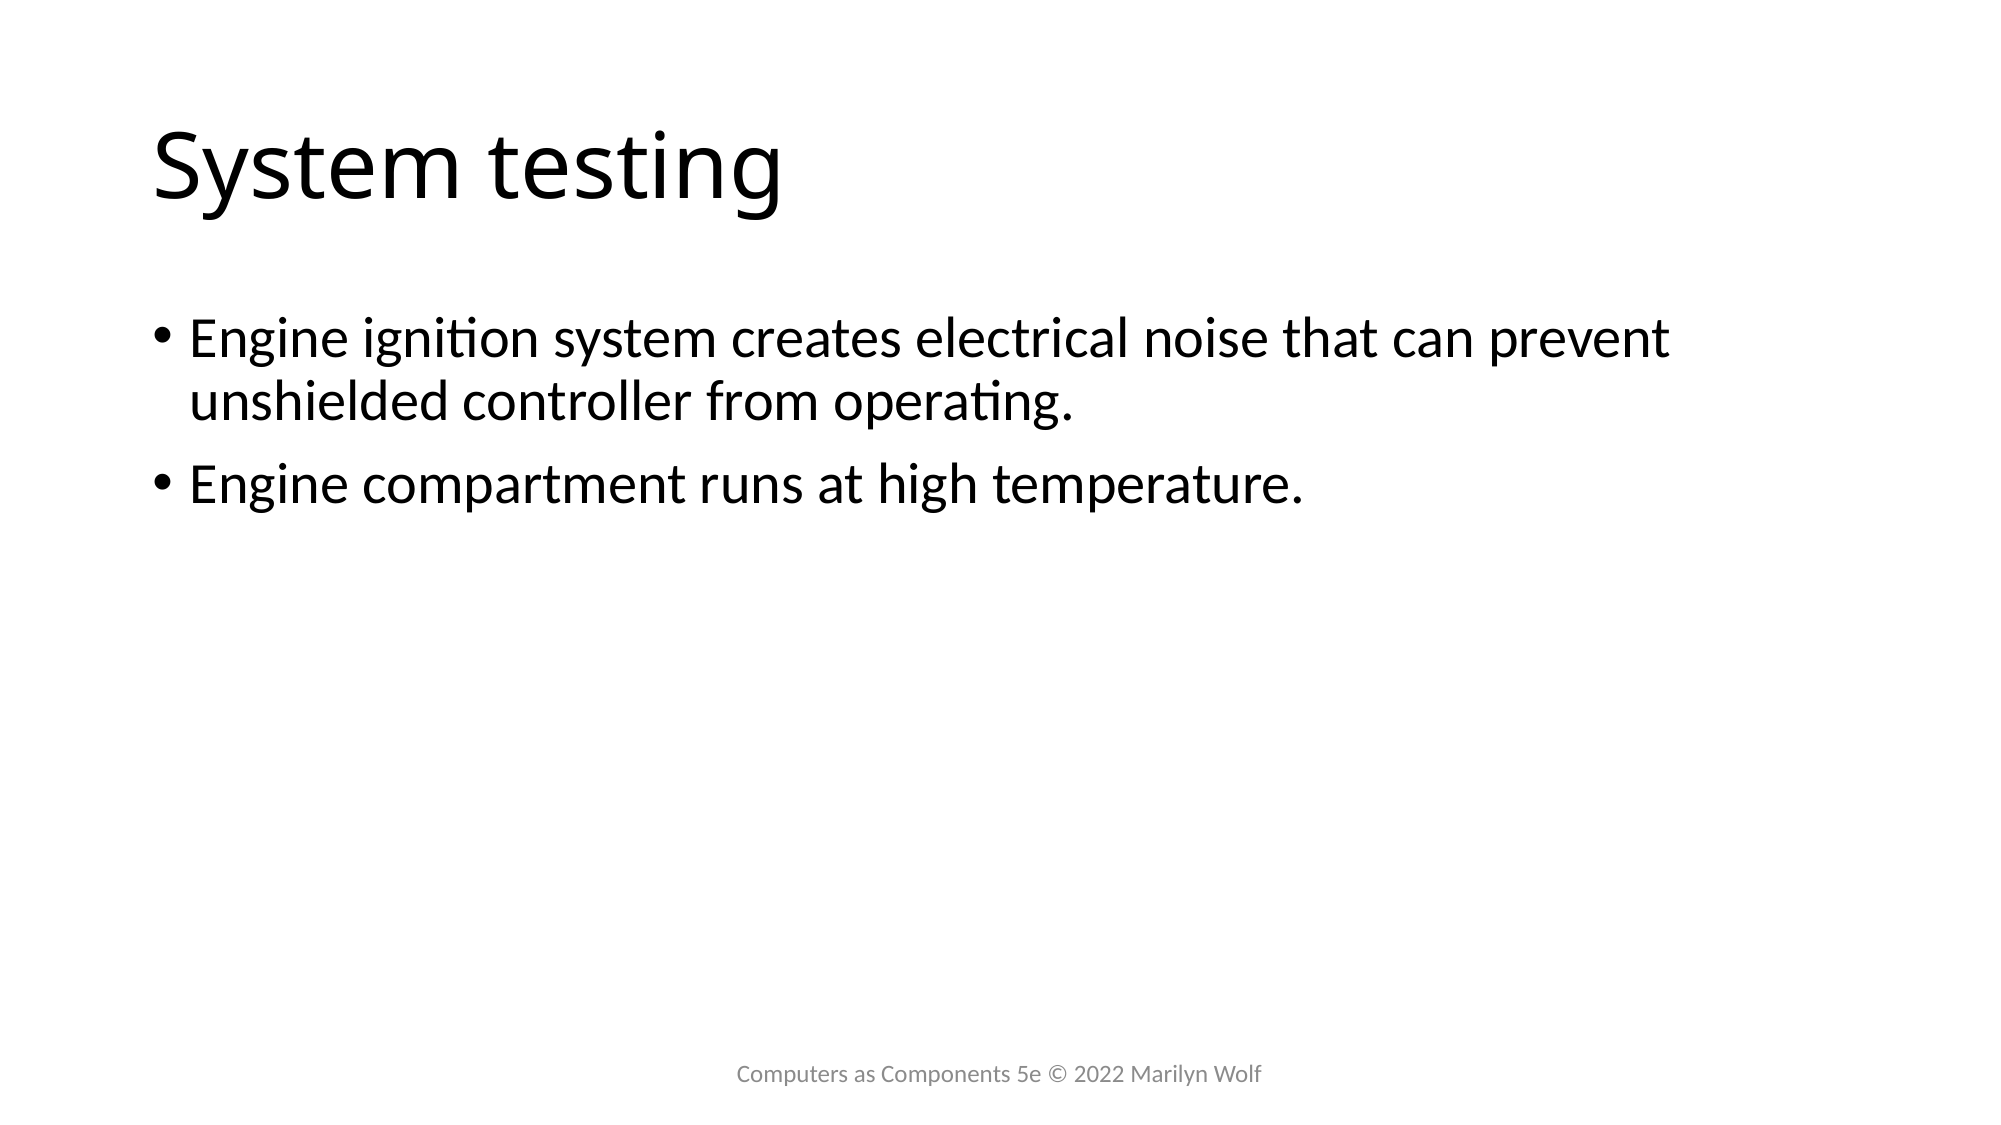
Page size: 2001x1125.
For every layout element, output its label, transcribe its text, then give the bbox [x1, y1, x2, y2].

title System testing [137, 59, 1863, 278]
footer Computers as Components 5e © 2022 Marilyn Wolf [662, 1042, 1338, 1103]
list Engine ignition system creates electrical noise that can prevent unshielded controller from operating. Engine compartment runs at high temperature. [137, 299, 1863, 1014]
